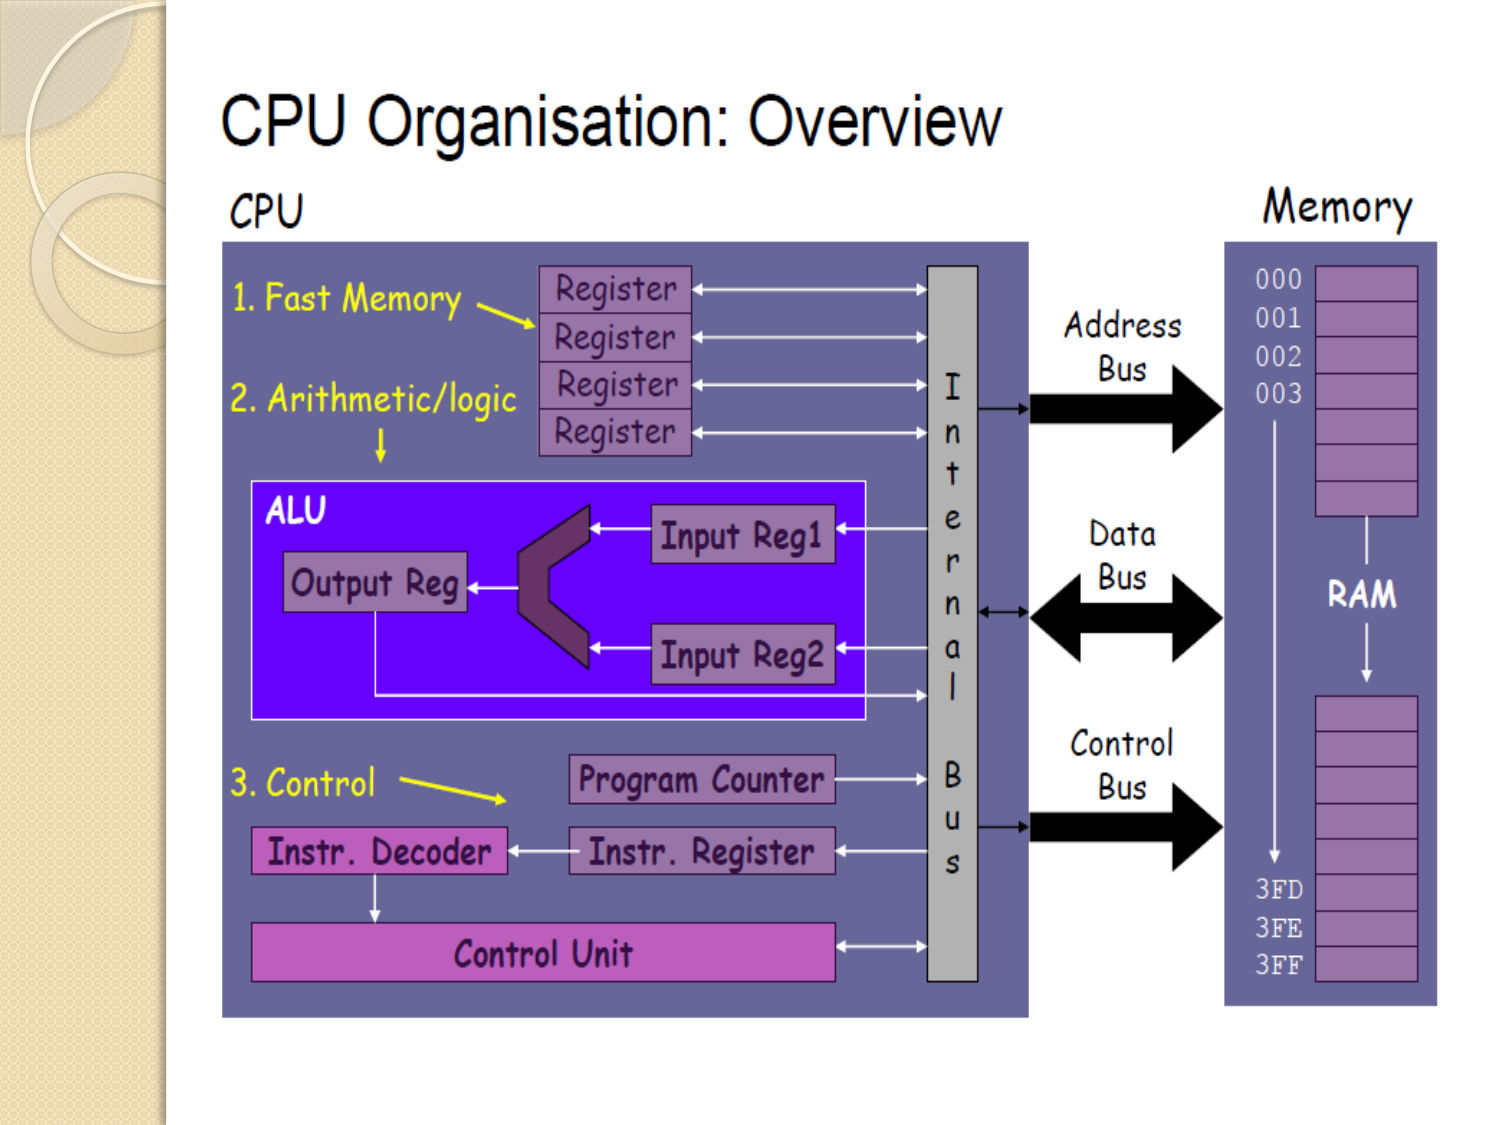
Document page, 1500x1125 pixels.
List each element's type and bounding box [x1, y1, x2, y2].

list [187, 37, 1476, 1026]
